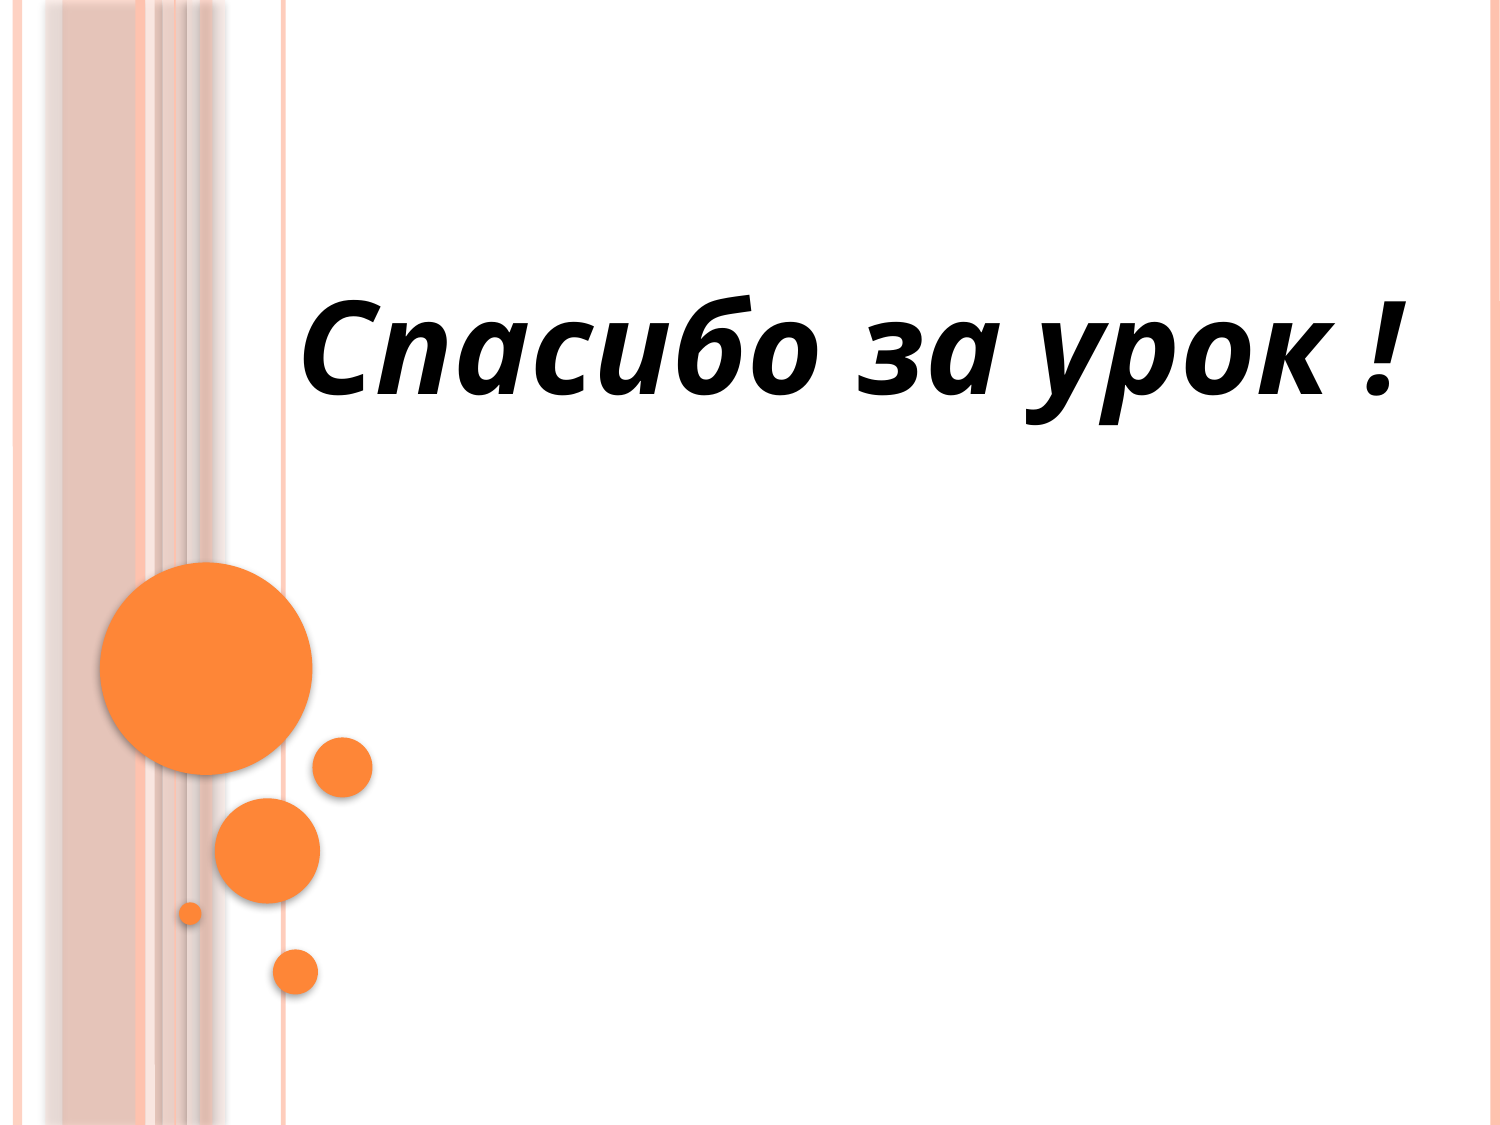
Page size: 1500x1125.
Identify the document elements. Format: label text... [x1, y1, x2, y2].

title Спасибо за урок ! [281, 210, 1430, 539]
